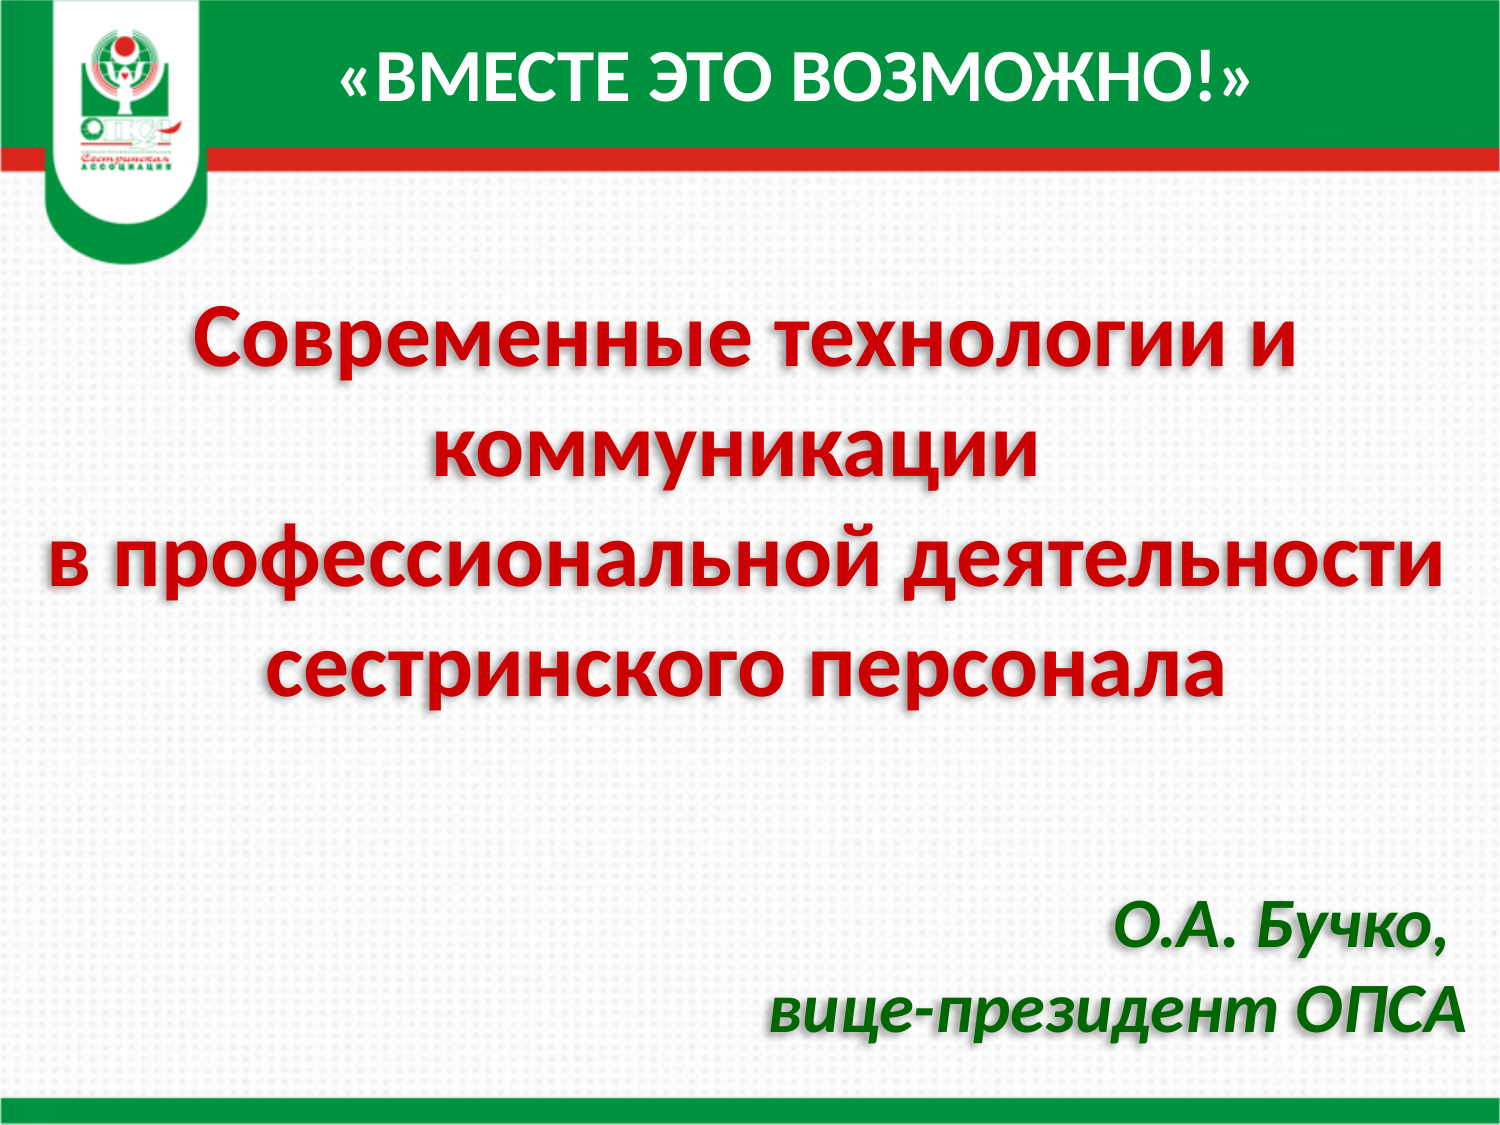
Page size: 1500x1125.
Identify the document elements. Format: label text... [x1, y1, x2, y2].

text_box О.А. Бучко, вице-президент ОПСА [64, 869, 1483, 1055]
picture [0, 0, 1500, 1125]
text_box «ВМЕСТЕ ЭТО ВОЗМОЖНО!» [76, 19, 1500, 124]
text_box Современные технологии и коммуникации в профессиональной деятельности сестринского персонала [0, 267, 1495, 722]
